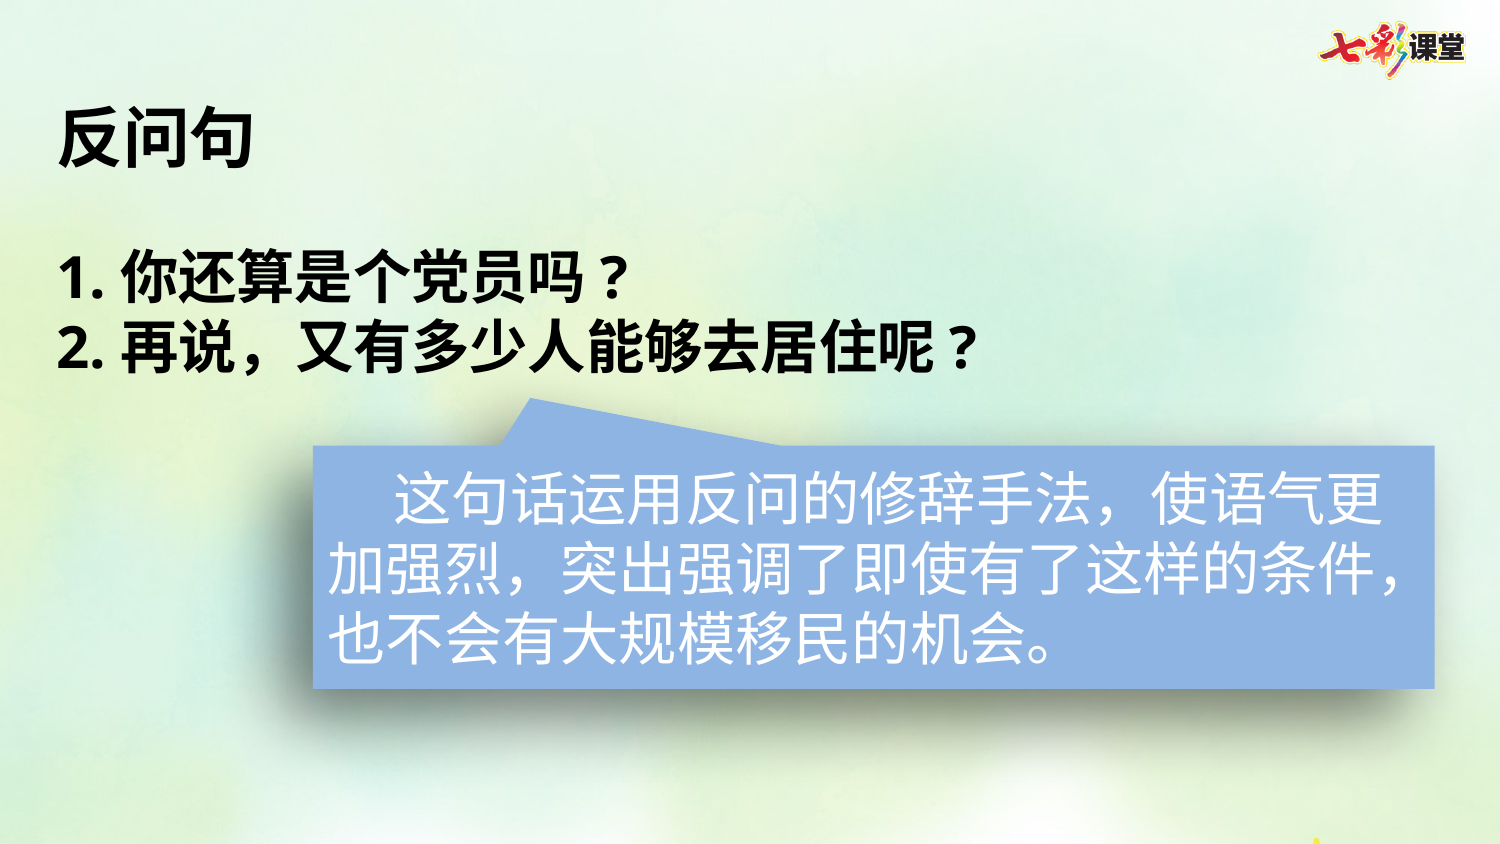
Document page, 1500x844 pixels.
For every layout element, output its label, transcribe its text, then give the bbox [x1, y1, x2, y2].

text_box 反问句 [41, 88, 1325, 183]
text_box 1.你还算是个党员吗? 2.再说，又有多少人能够去居住呢? [41, 232, 1459, 388]
picture [0, 0, 1500, 844]
text_box 这句话运用反问的修辞手法，使语气更加强烈，突出强调了即使有了这样的条件，也不会有大规模移民的机会。 [310, 395, 1437, 691]
